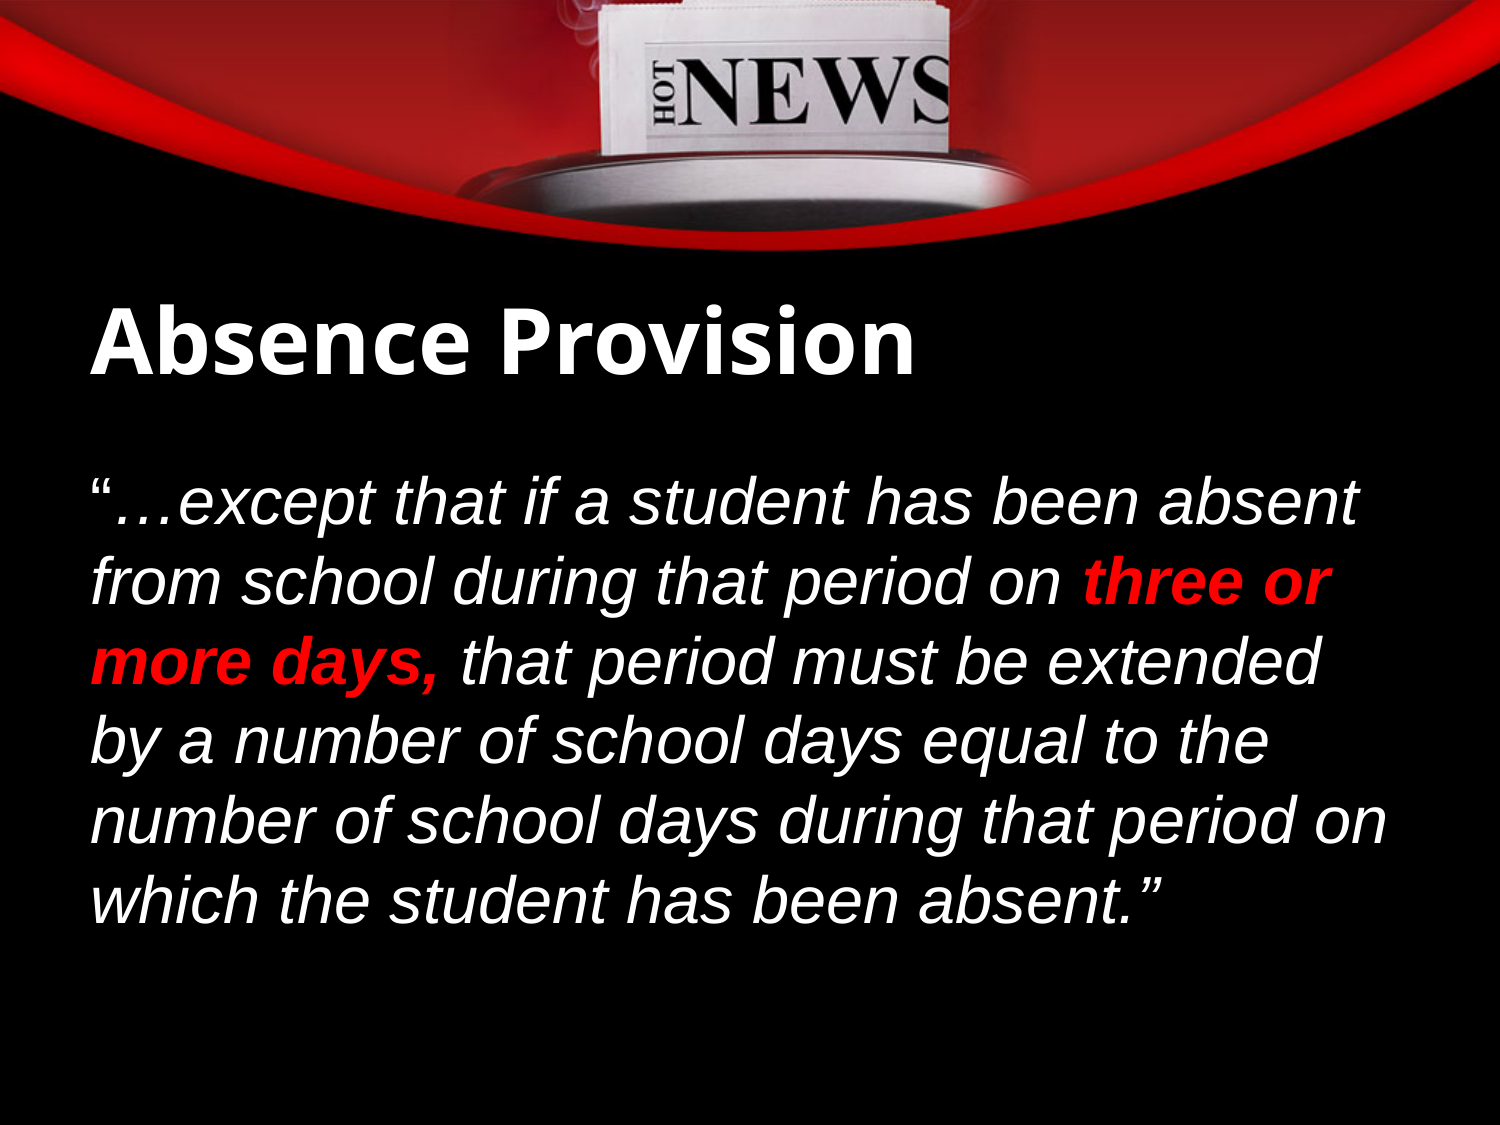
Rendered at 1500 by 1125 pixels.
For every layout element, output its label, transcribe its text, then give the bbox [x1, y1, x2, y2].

title Absence Provision [74, 262, 1426, 413]
picture [0, 0, 1500, 1125]
list “…except that if a student has been absent from school during that period on three or more days, that period must be extended by a number of school days equal to the number of school days during that period on which the student has been absent.” [74, 449, 1426, 988]
